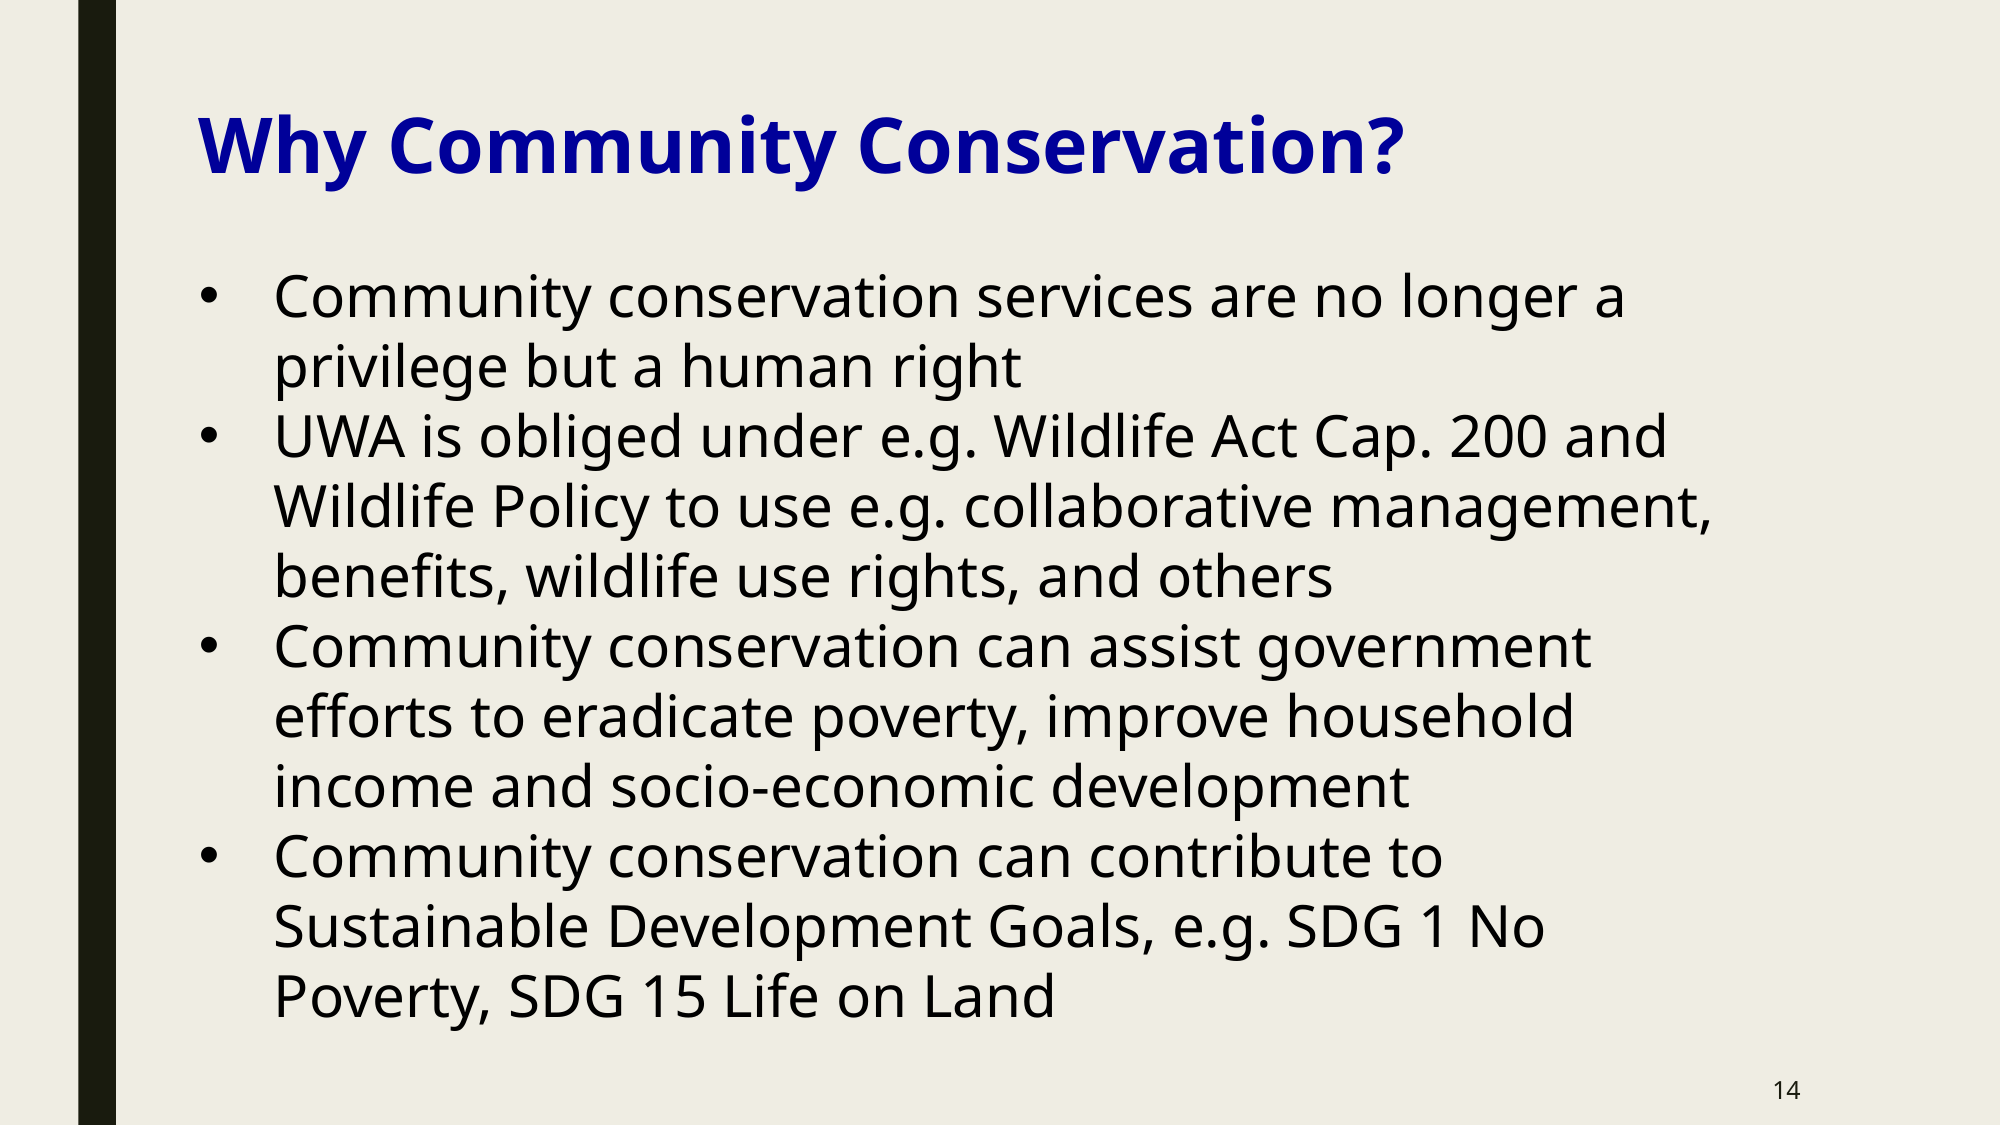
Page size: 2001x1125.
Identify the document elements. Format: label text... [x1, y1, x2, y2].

text_box Why Community Conservation? [184, 100, 1767, 248]
text_box Community conservation services are no longer a privilege but a human right UWA is obliged under e.g. Wildlife Act Cap. 200 and Wildlife Policy to use e.g. collaborative management, benefits, wildlife use rights, and others Community conservation can assist government efforts to eradicate poverty, improve household income and socio-economic development Community conservation can contribute to Sustainable Development Goals, e.g. SDG 1 No Poverty, SDG 15 Life on Land [184, 251, 1767, 1037]
slide_number 14 [1553, 1058, 1816, 1125]
